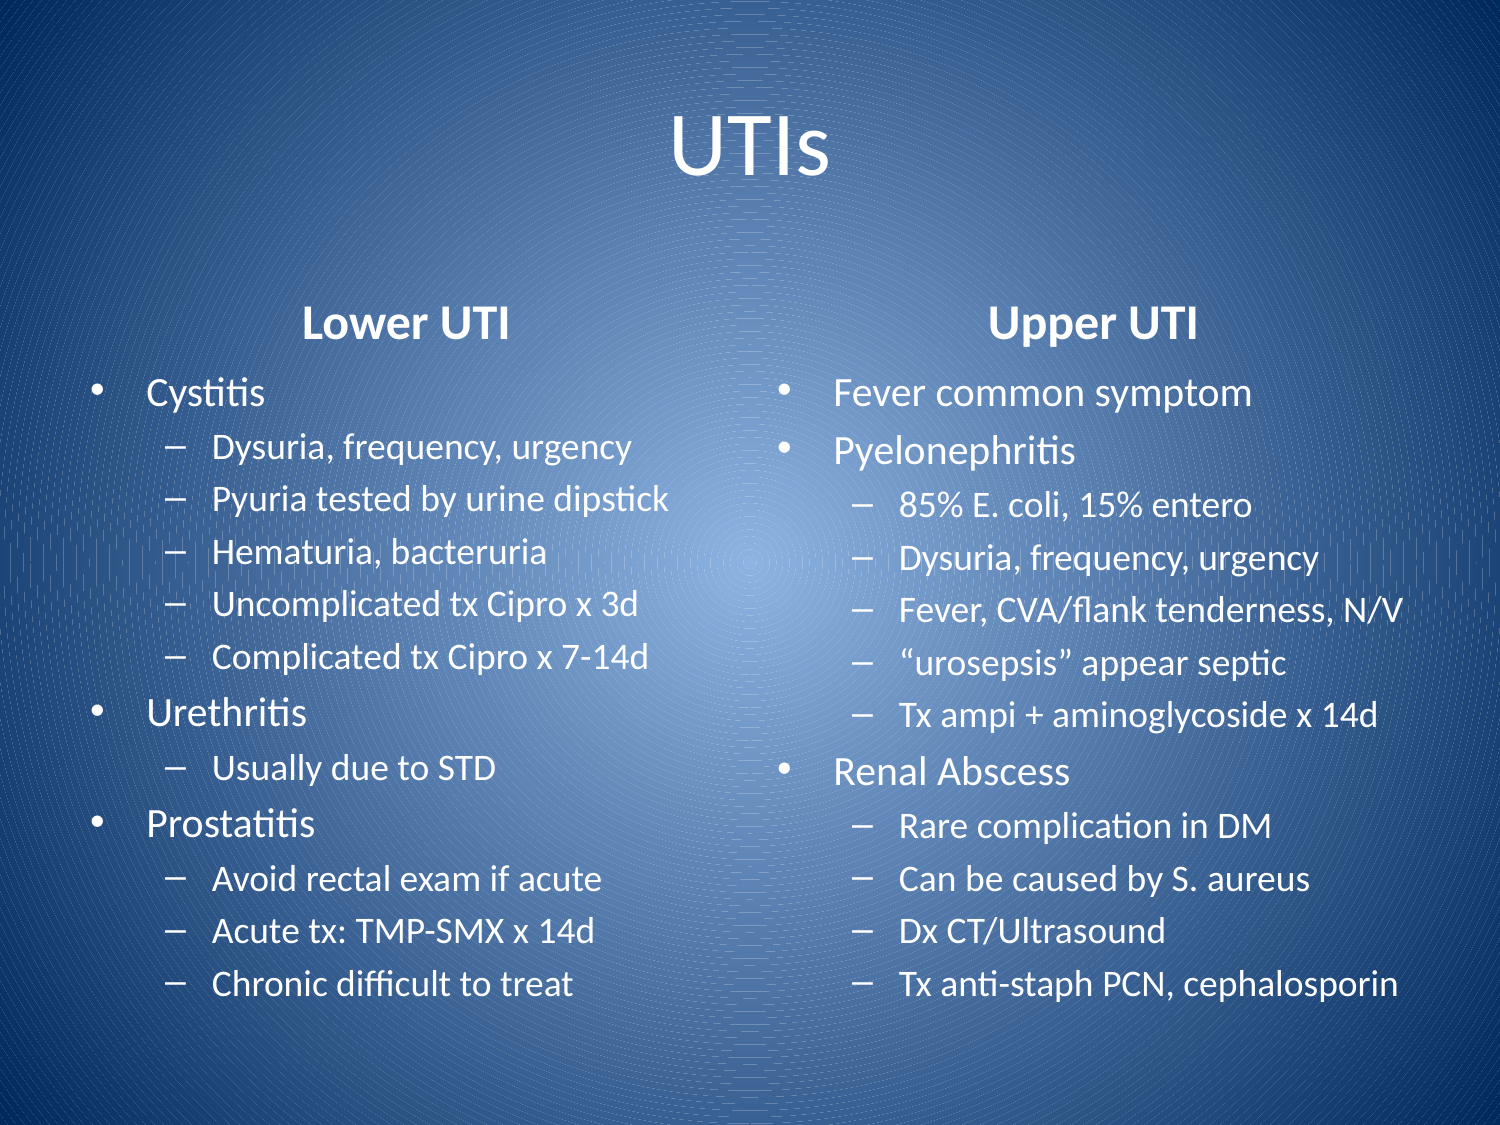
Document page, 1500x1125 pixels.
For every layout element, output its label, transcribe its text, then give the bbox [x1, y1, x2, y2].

title UTIs [75, 45, 1425, 233]
list Upper UTI [761, 251, 1425, 356]
list Fever common symptom Pyelonephritis 85% E. coli, 15% entero Dysuria, frequency, urgency Fever, CVA/flank tenderness, N/V “urosepsis” appear septic Tx ampi + aminoglycoside x 14d Renal Abscess Rare complication in DM Can be caused by S. aureus Dx CT/Ultrasound Tx anti-staph PCN, cephalosporin [761, 356, 1425, 1005]
list Cystitis Dysuria, frequency, urgency Pyuria tested by urine dipstick Hematuria, bacteruria Uncomplicated tx Cipro x 3d Complicated tx Cipro x 7-14d Urethritis Usually due to STD Prostatitis Avoid rectal exam if acute Acute tx: TMP-SMX x 14d Chronic difficult to treat [75, 356, 738, 1005]
list Lower UTI [75, 251, 738, 356]
